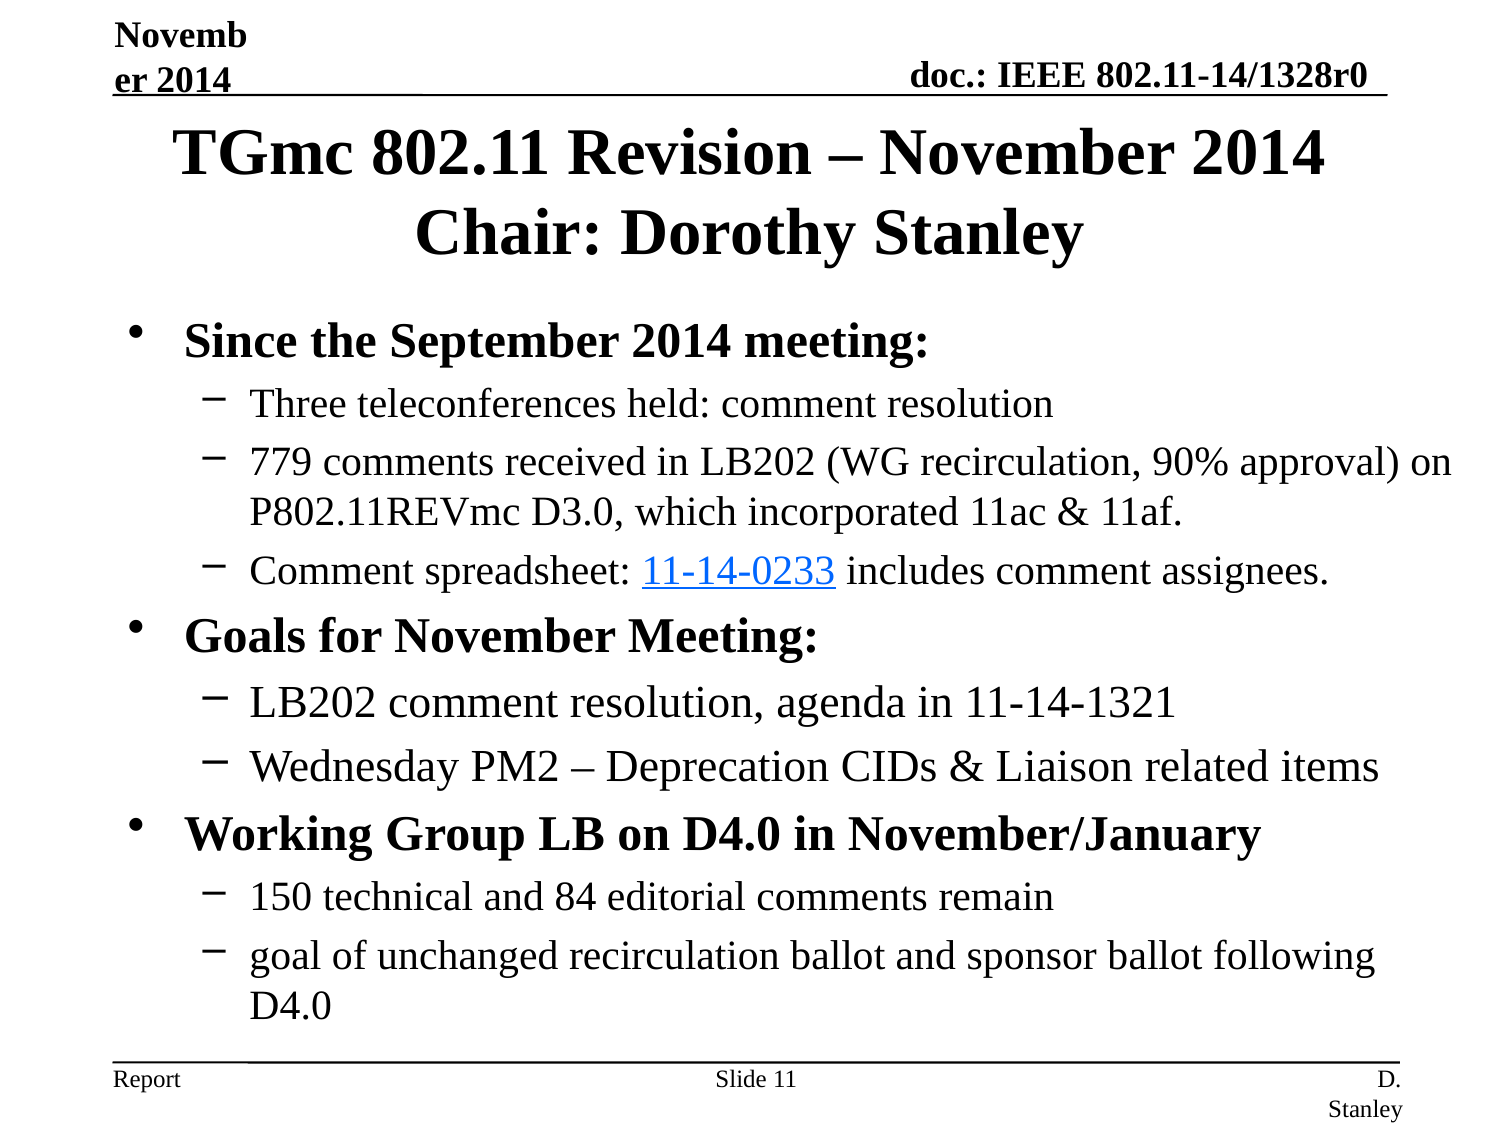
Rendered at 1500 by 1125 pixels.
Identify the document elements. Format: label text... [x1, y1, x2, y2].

list Since the September 2014 meeting: Three teleconferences held: comment resolution 779 comments received in LB202 (WG recirculation, 90% approval) on P802.11REVmc D3.0, which incorporated 11ac & 11af. Comment spreadsheet: 11-14-0233 includes comment assignees. Goals for November Meeting: LB202 comment resolution, agenda in 11-14-1321 Wednesday PM2 – Deprecation CIDs & Liaison related items Working Group LB on D4.0 in November/January 150 technical and 84 editorial comments remain goal of unchanged recirculation ballot and sponsor ballot following D4.0 [112, 299, 1475, 1038]
title TGmc 802.11 Revision – November 2014 Chair: Dorothy Stanley [112, 99, 1388, 275]
footer D. Stanley, Aruba Networks [1325, 1062, 1402, 1093]
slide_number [114, 54, 257, 100]
slide_number Slide 11 [712, 1062, 800, 1093]
